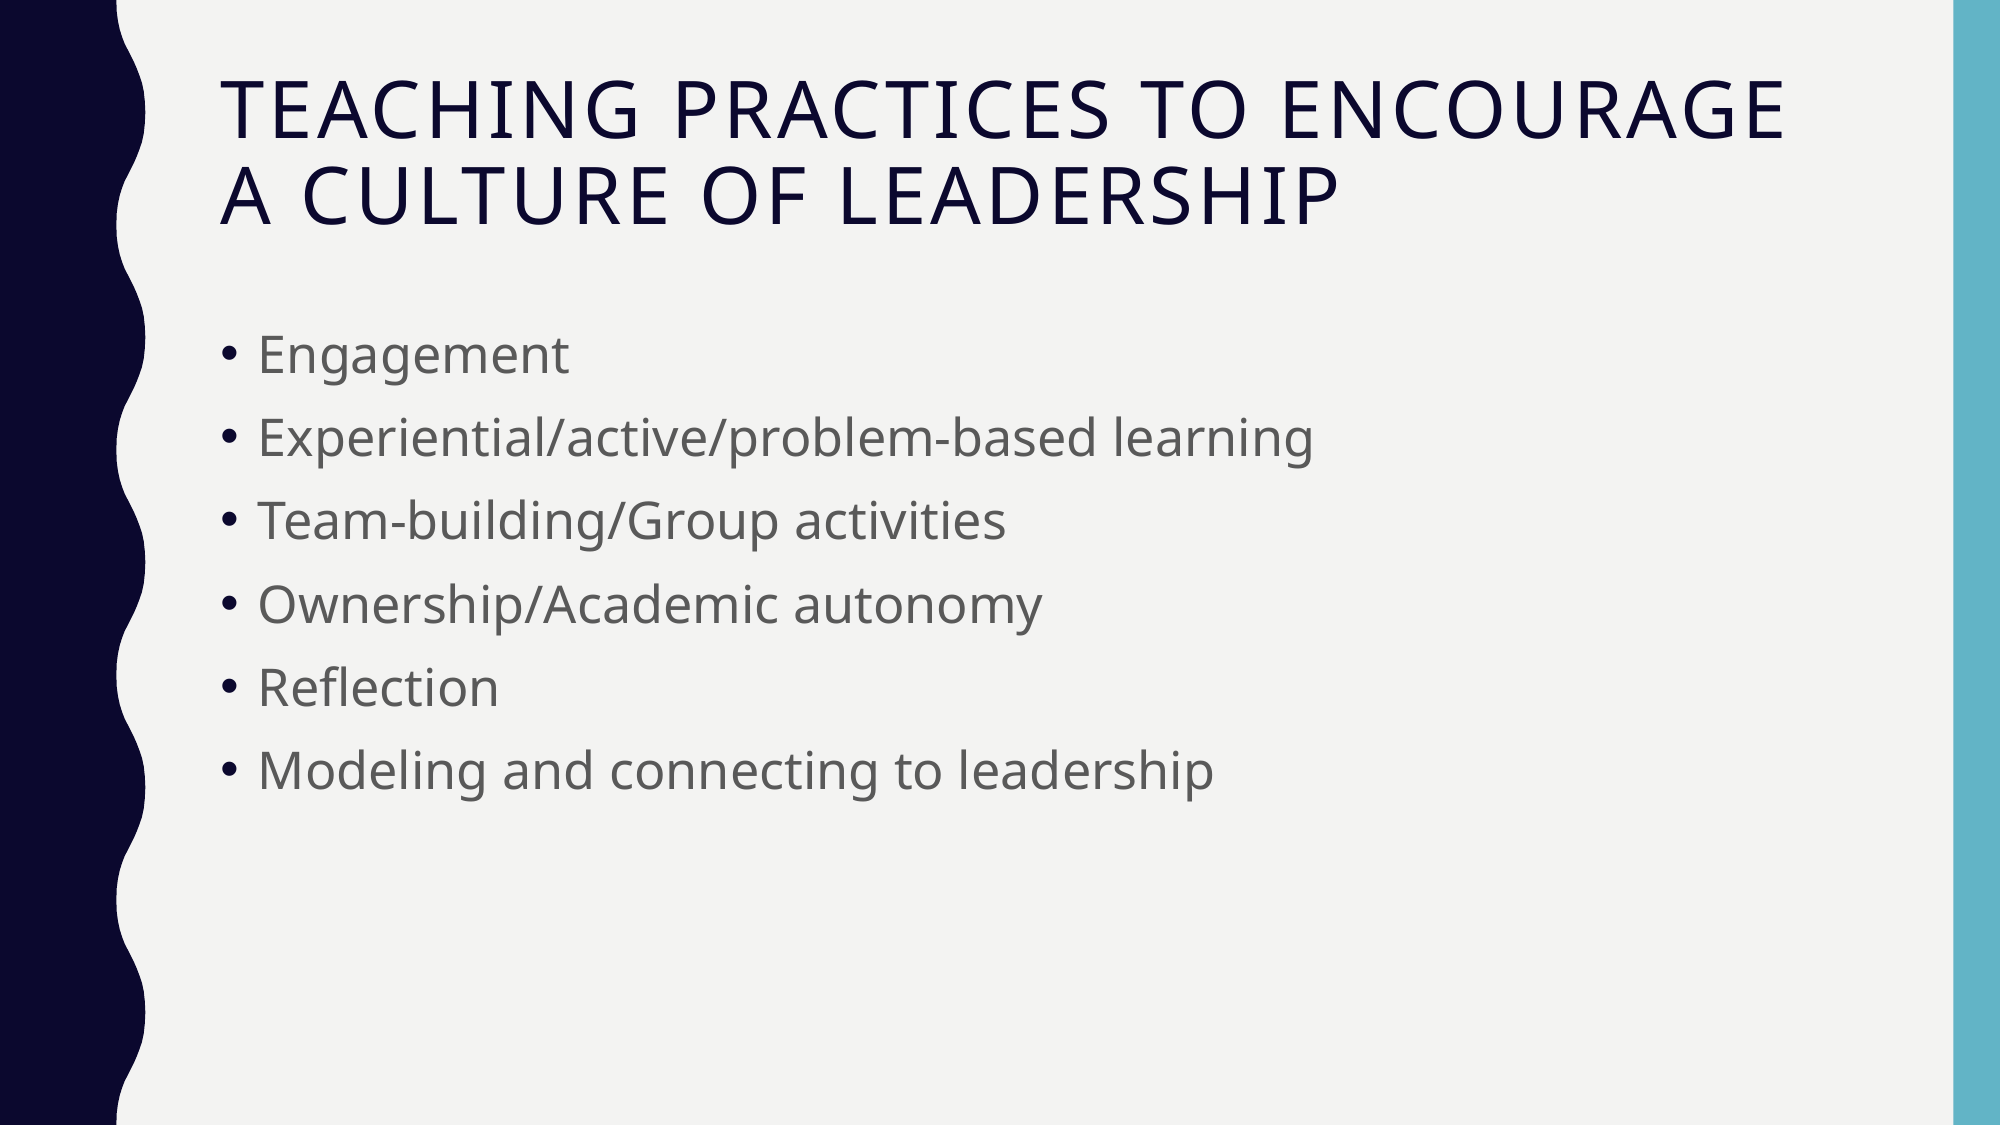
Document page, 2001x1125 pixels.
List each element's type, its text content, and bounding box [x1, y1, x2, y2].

title Teaching practices to encourage A culture of leadership [205, 62, 1875, 307]
list Engagement Experiential/active/problem-based learning Team-building/Group activities Ownership/Academic autonomy Reflection Modeling and connecting to leadership [205, 307, 1875, 1018]
